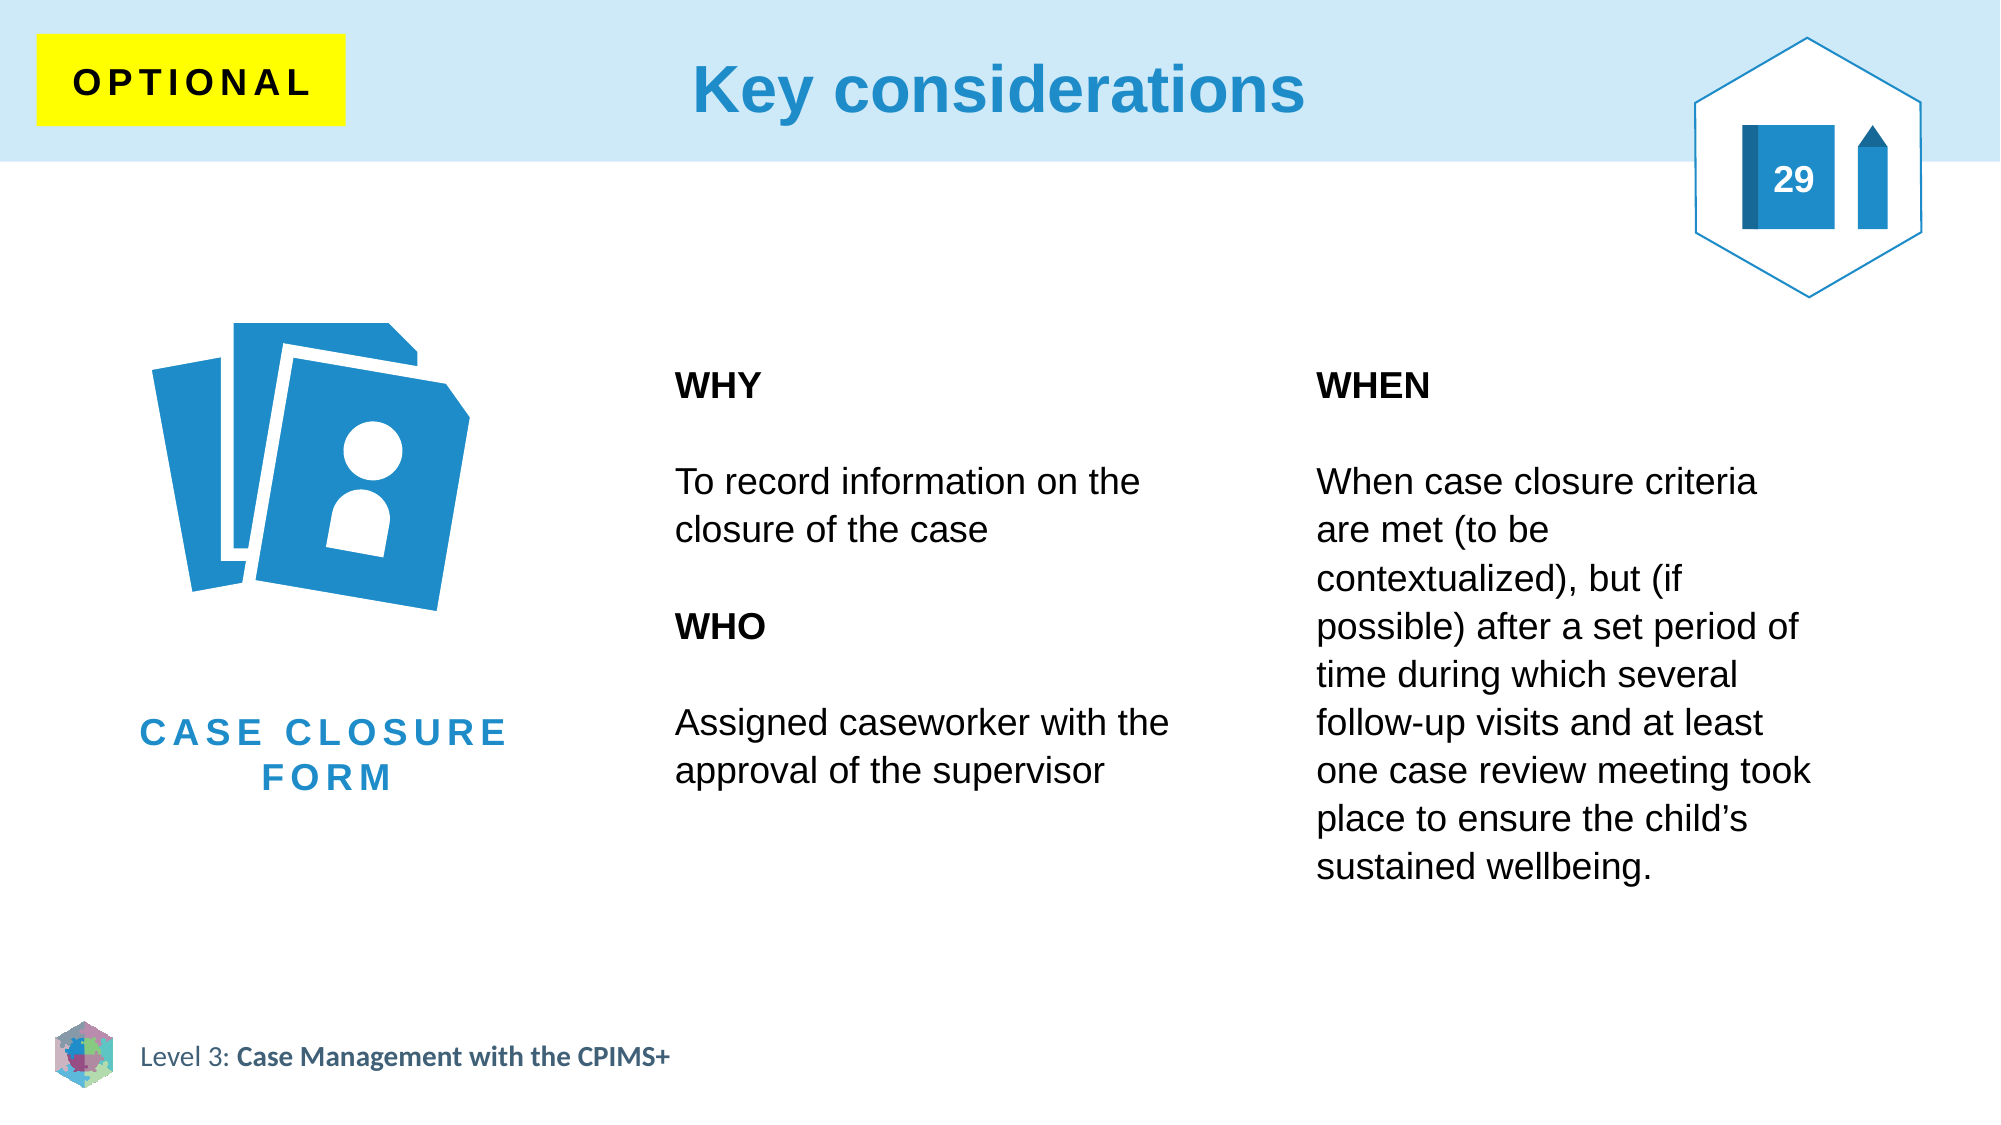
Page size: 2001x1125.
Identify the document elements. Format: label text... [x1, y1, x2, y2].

text_box WHY To record information on the closure of the case WHO Assigned caseworker with the approval of the supervisor [660, 350, 1202, 799]
title Key considerations [137, 19, 1863, 163]
text_box OPTIONAL [36, 33, 347, 127]
text_box WHEN When case closure criteria are met (to be contextualized), but (if possible) after a set period of time during which several follow-up visits and at least one case review meeting took place to ensure the child’s sustained wellbeing. [1301, 350, 1832, 895]
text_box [1677, 55, 1939, 280]
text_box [164, 316, 464, 604]
picture [55, 1021, 113, 1088]
text_box CASE CLOSURE FORM [121, 700, 531, 806]
